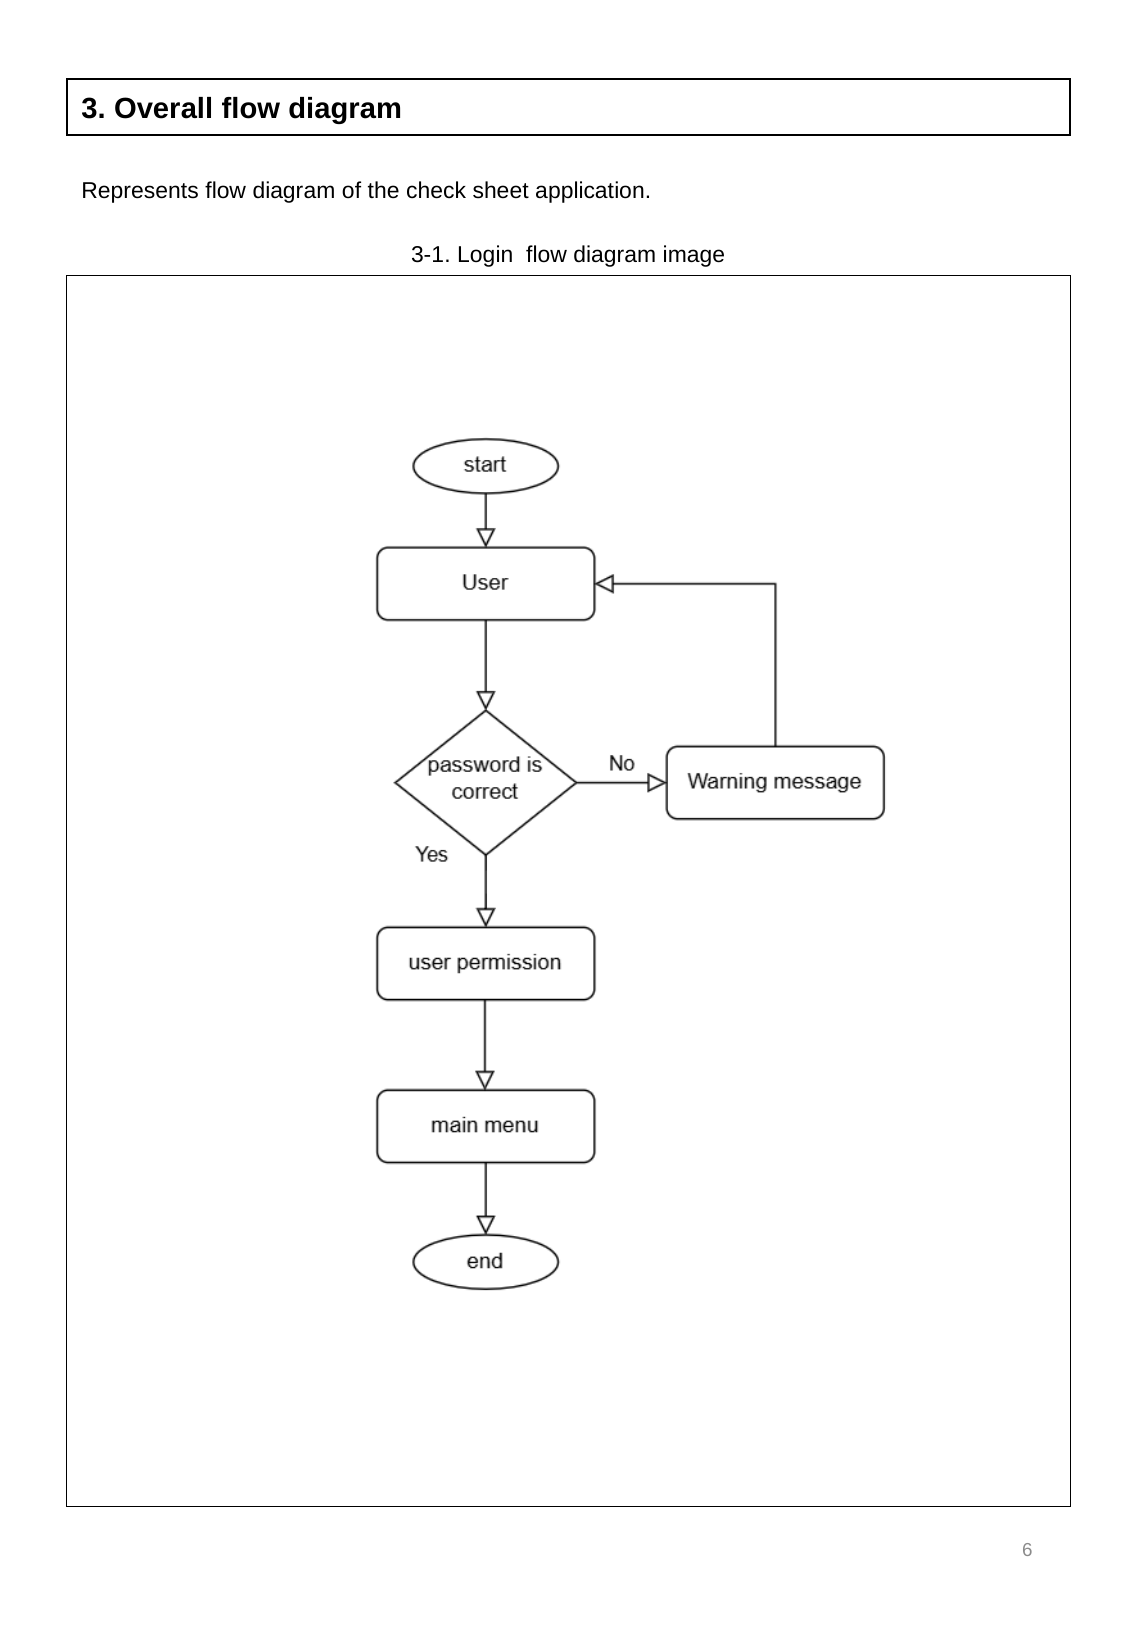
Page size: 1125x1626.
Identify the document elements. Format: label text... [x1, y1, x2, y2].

text_box Represents flow diagram of the check sheet application. [66, 168, 1071, 211]
slide_number 6 [794, 1507, 1048, 1593]
text_box [66, 274, 1071, 1507]
text_box 3. Overall flow diagram [66, 78, 1071, 136]
text_box 3-1. Login flow diagram image [66, 232, 1071, 274]
picture [247, 391, 926, 1353]
